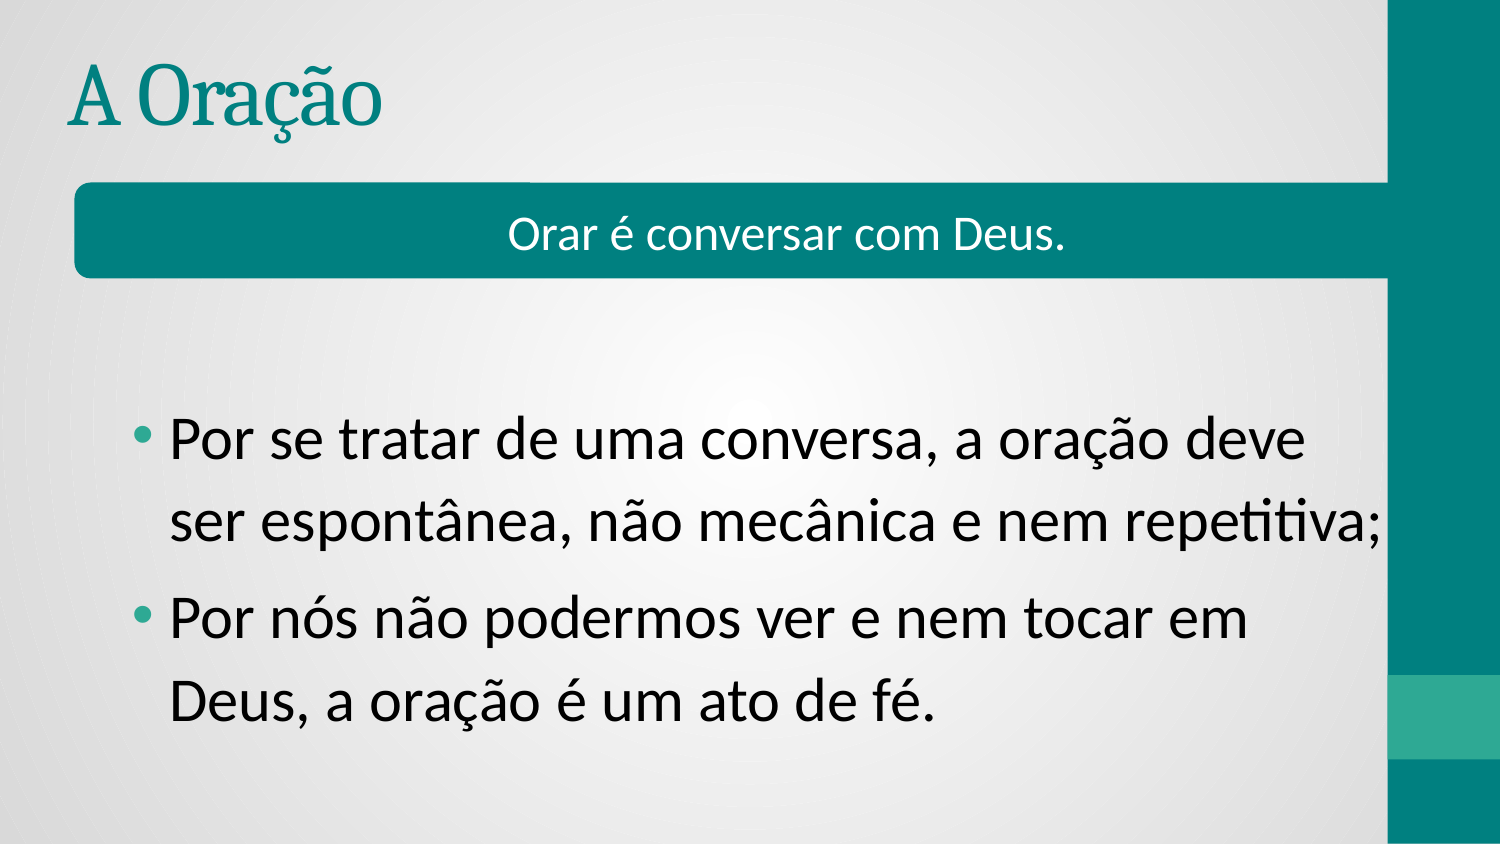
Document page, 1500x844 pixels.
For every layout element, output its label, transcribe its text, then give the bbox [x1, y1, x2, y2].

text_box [74, 182, 1500, 279]
list Por se tratar de uma conversa, a oração deve ser espontânea, não mecânica e nem repetitiva; Por nós não podermos ver e nem tocar em Deus, a oração é um ato de fé. [105, 335, 1407, 788]
title A Oração [59, 27, 1439, 151]
